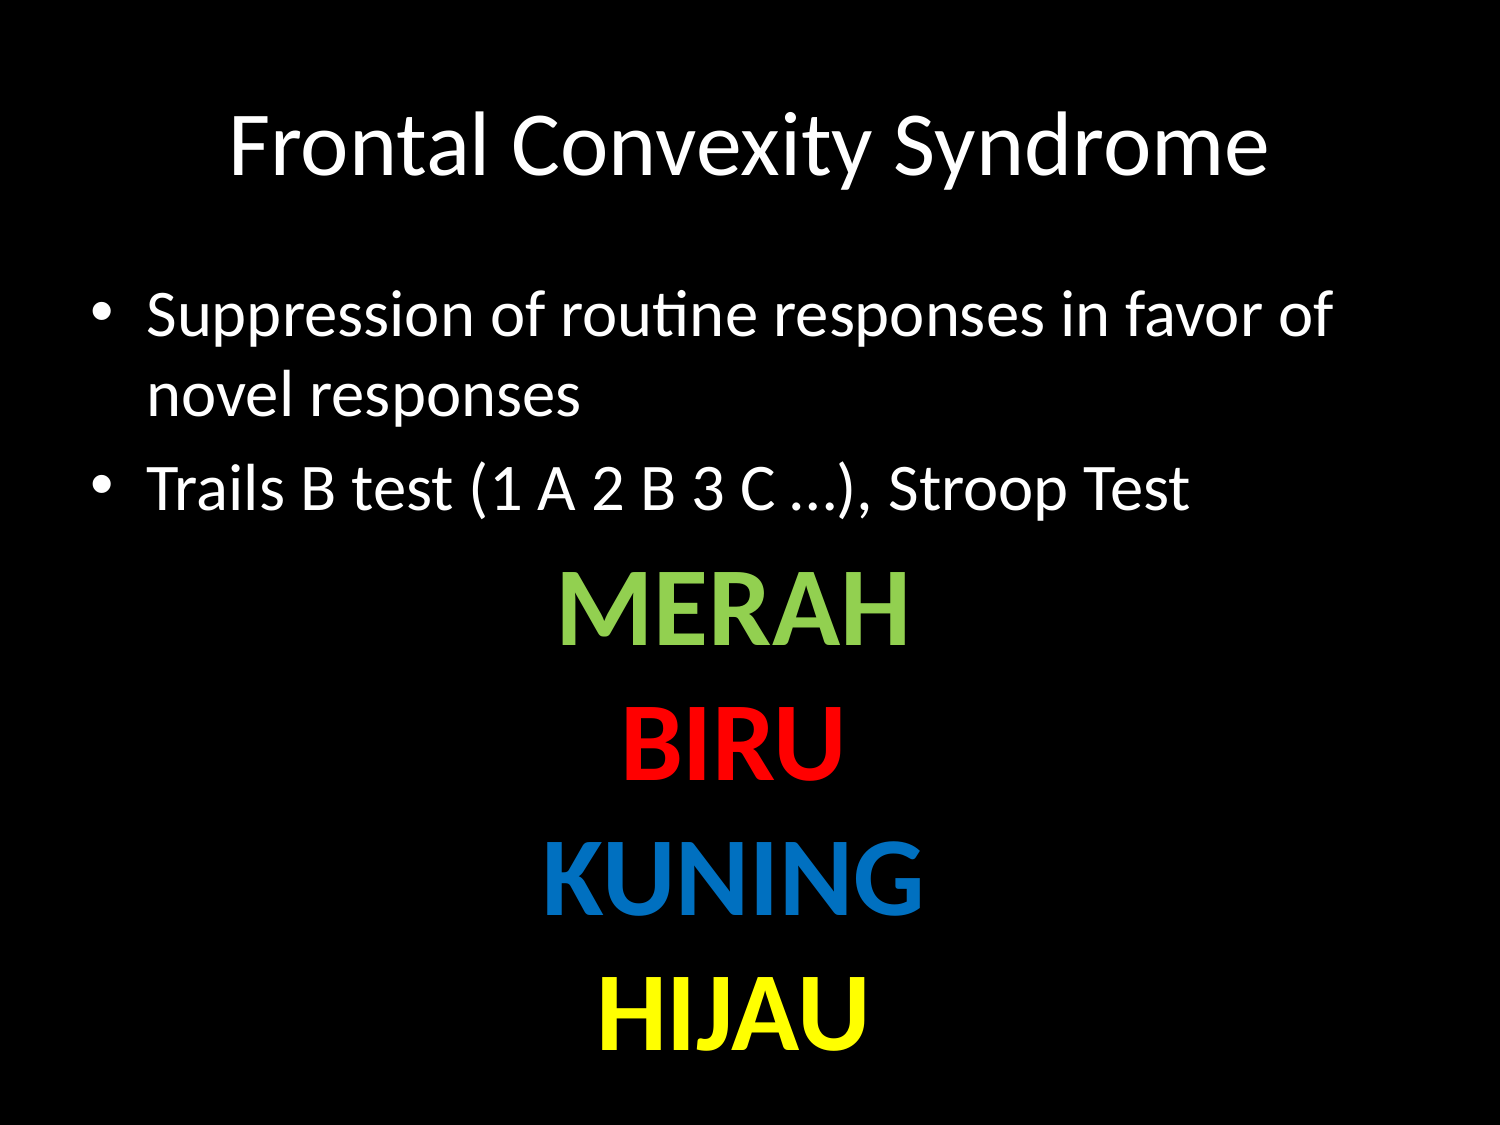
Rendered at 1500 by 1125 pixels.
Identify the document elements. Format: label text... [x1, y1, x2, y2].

list Suppression of routine responses in favor of novel responses Trails B test (1 A 2 B 3 C …), Stroop Test [75, 262, 1425, 1005]
title Frontal Convexity Syndrome [75, 45, 1425, 233]
text_box MERAH BIRU KUNING HIJAU [526, 524, 941, 1080]
